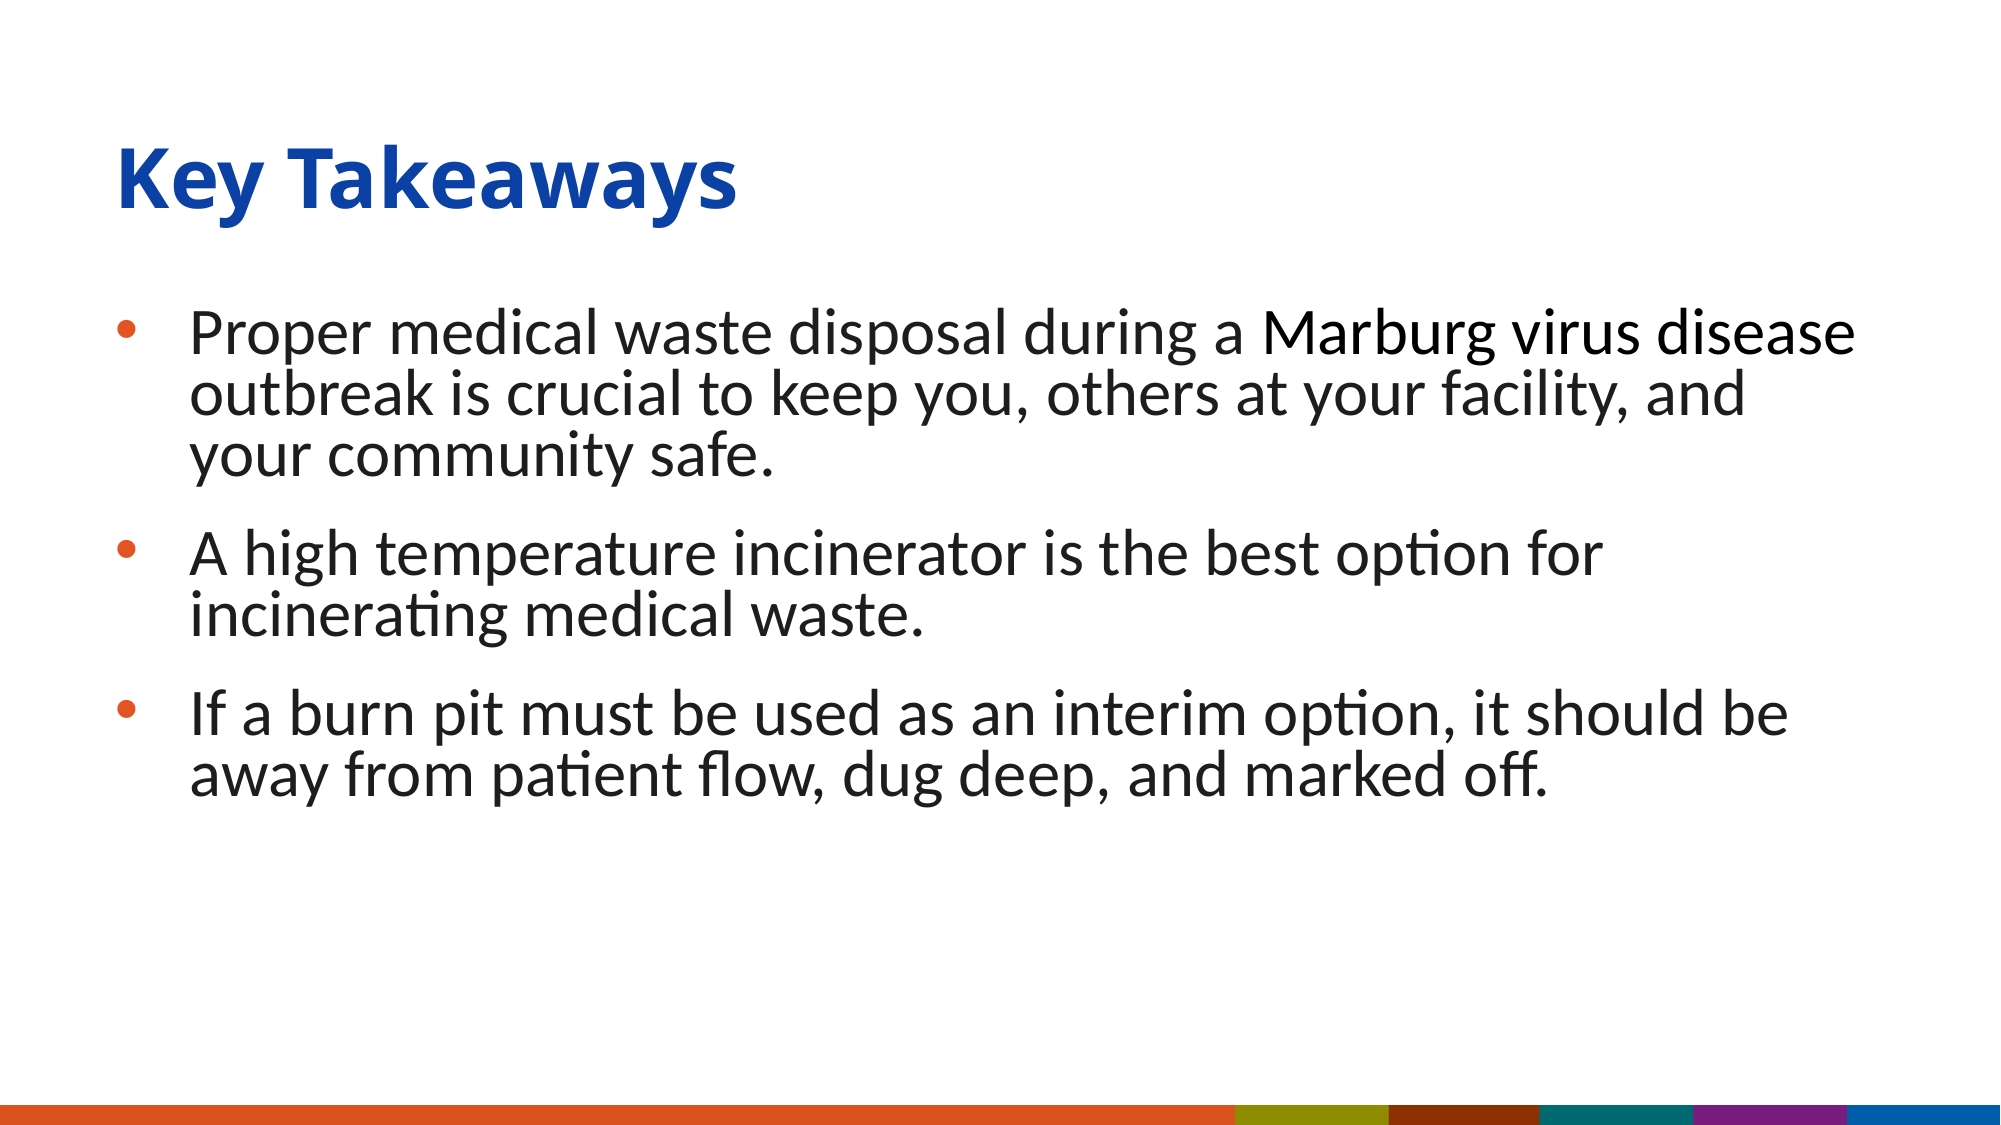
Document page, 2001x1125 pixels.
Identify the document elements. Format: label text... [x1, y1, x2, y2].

picture [0, 1105, 2000, 1125]
title Key Takeaways [99, 45, 1900, 233]
list Proper medical waste disposal during a Marburg virus disease outbreak is crucial to keep you, others at your facility, and your community safe. A high temperature incinerator is the best option for incinerating medical waste. If a burn pit must be used as an interim option, it should be away from patient flow, dug deep, and marked off. [99, 299, 1900, 985]
